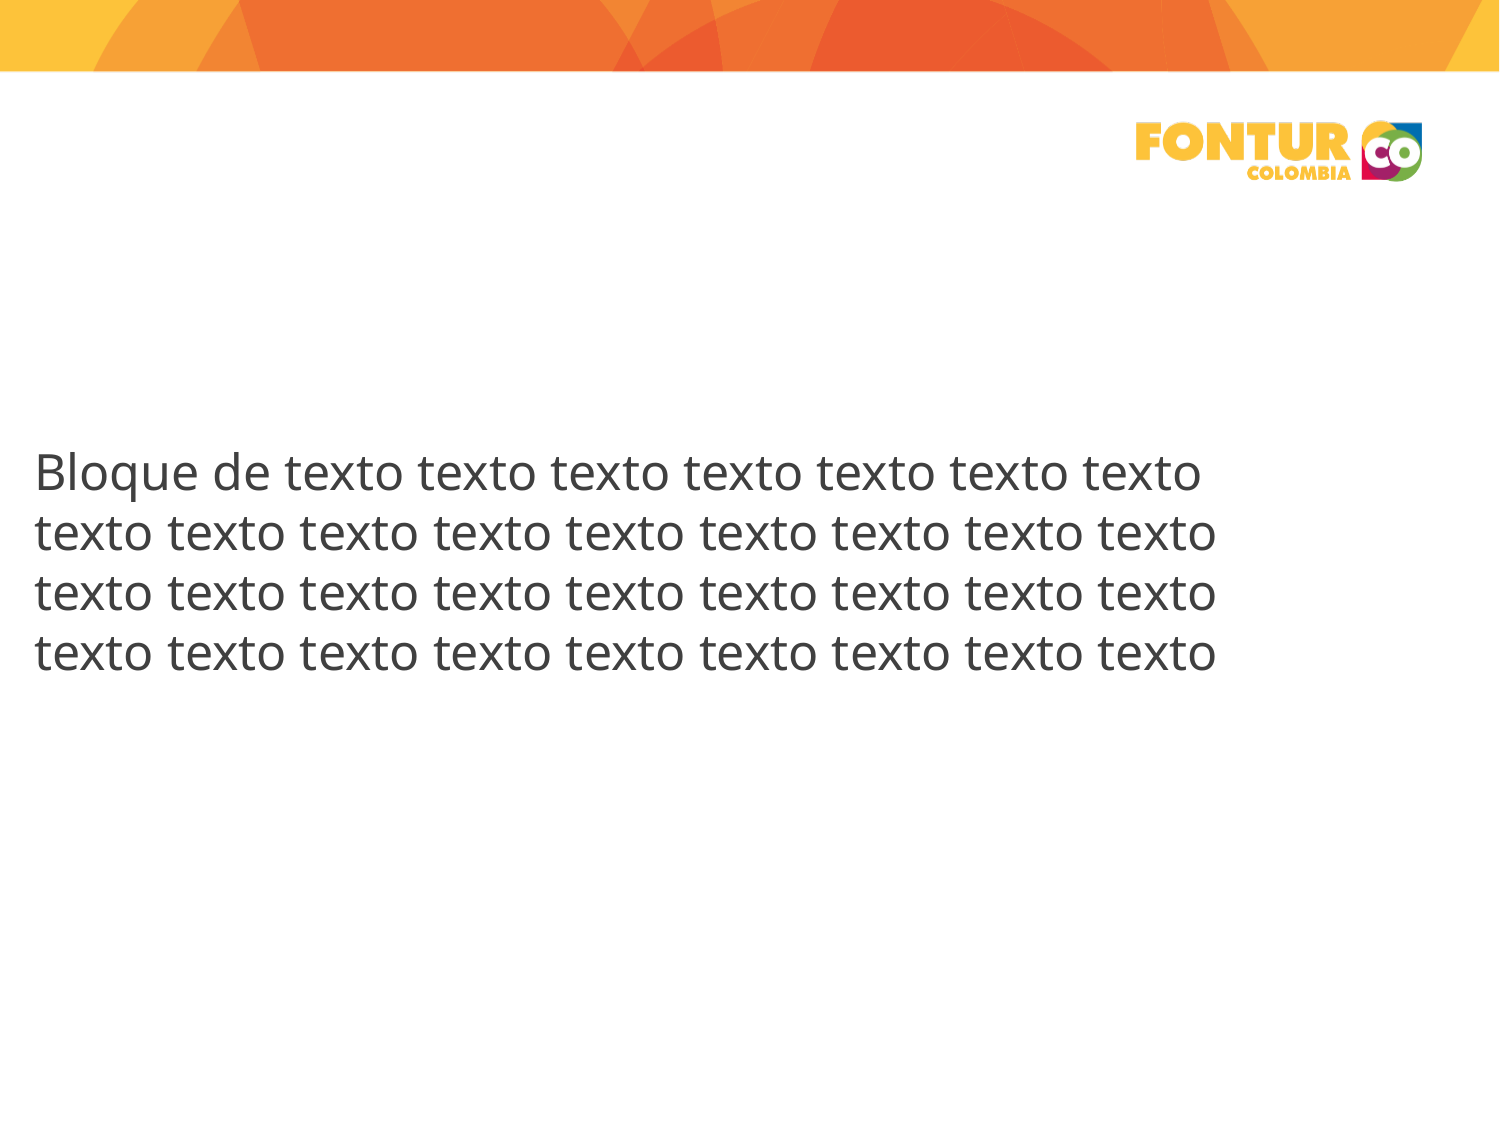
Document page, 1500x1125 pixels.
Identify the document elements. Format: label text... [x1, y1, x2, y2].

picture [0, 0, 1500, 193]
text_box Bloque de texto texto texto texto texto texto texto texto texto texto texto texto texto texto texto texto texto texto texto texto texto texto texto texto texto texto texto texto texto texto texto texto texto texto [19, 433, 1246, 688]
